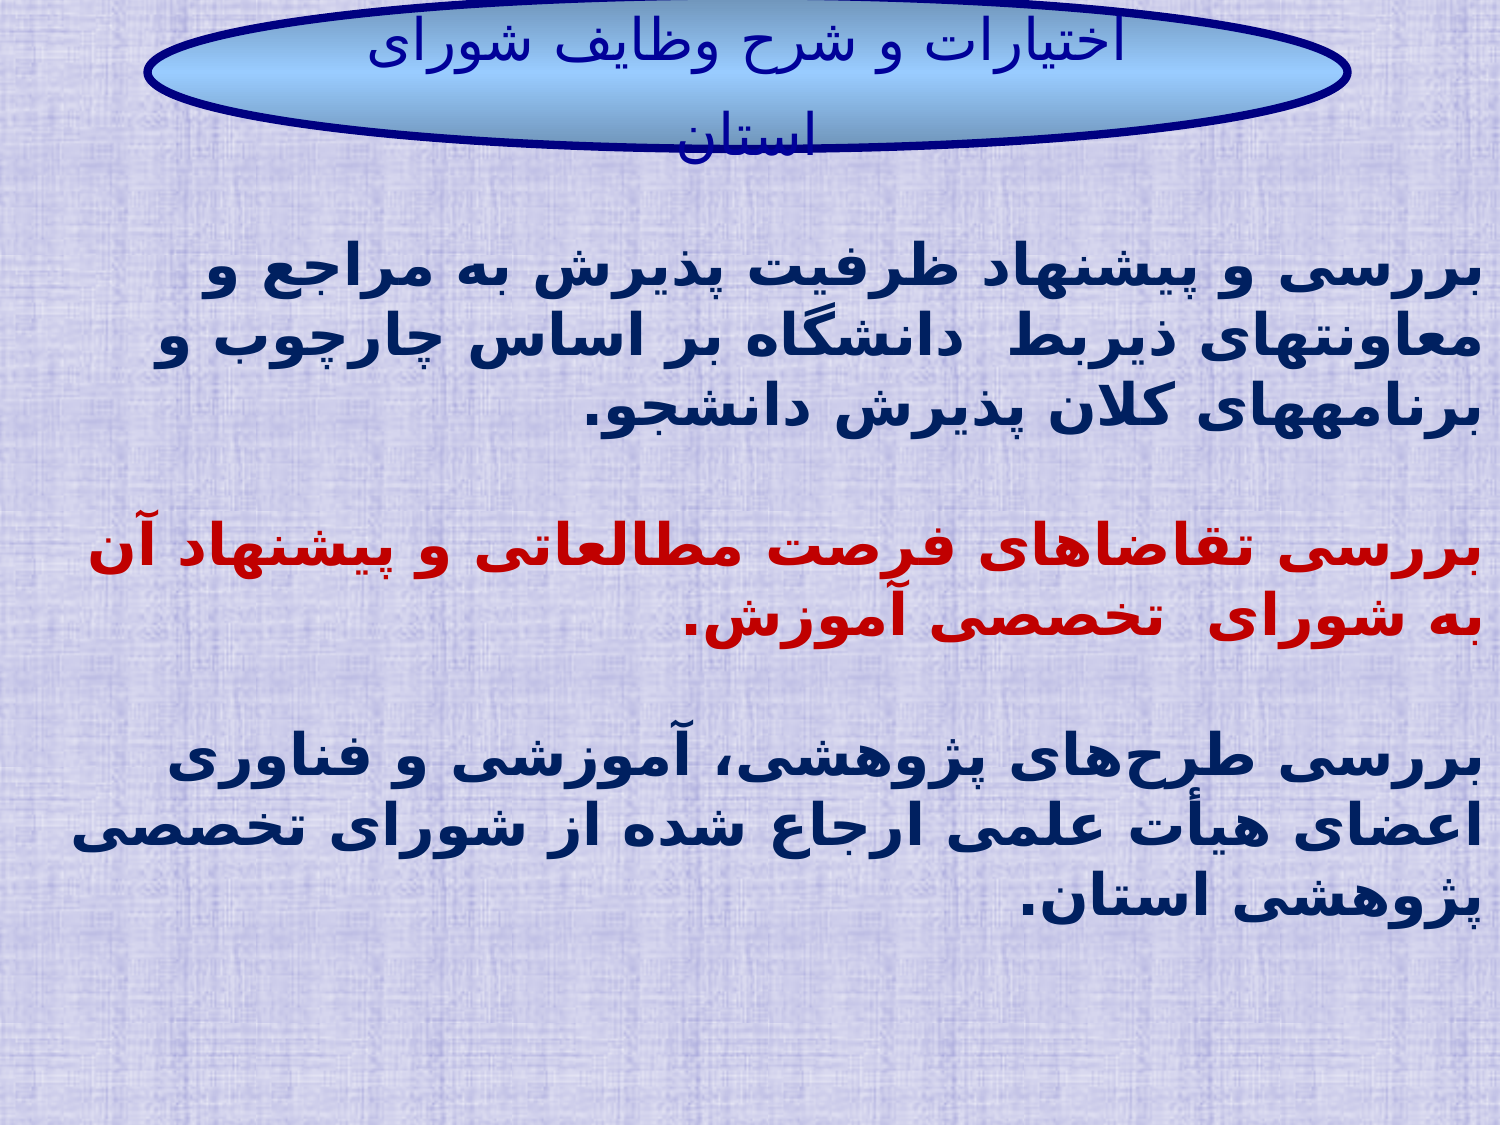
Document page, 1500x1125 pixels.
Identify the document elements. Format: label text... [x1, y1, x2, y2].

text_box اختیارات و شرح وظایف شورای استان [147, 0, 1348, 149]
text_box بررسی و پیشنهاد ظرفیت پذیرش به مراجع و معاونت‏های ذیربط دانشگاه بر اساس چارچوب و برنامه‏های کلان پذیرش دانشجو. بررسی تقاضاهای فرصت مطالعاتی و پیشنهاد آن به شورای تخصصی آموزش. بررسی طرح‌های پژوهشی، آموزشی و فناوری اعضای هیأت علمی ارجاع شده از شورای تخصصی پژوهشی استان. [0, 219, 1500, 1040]
